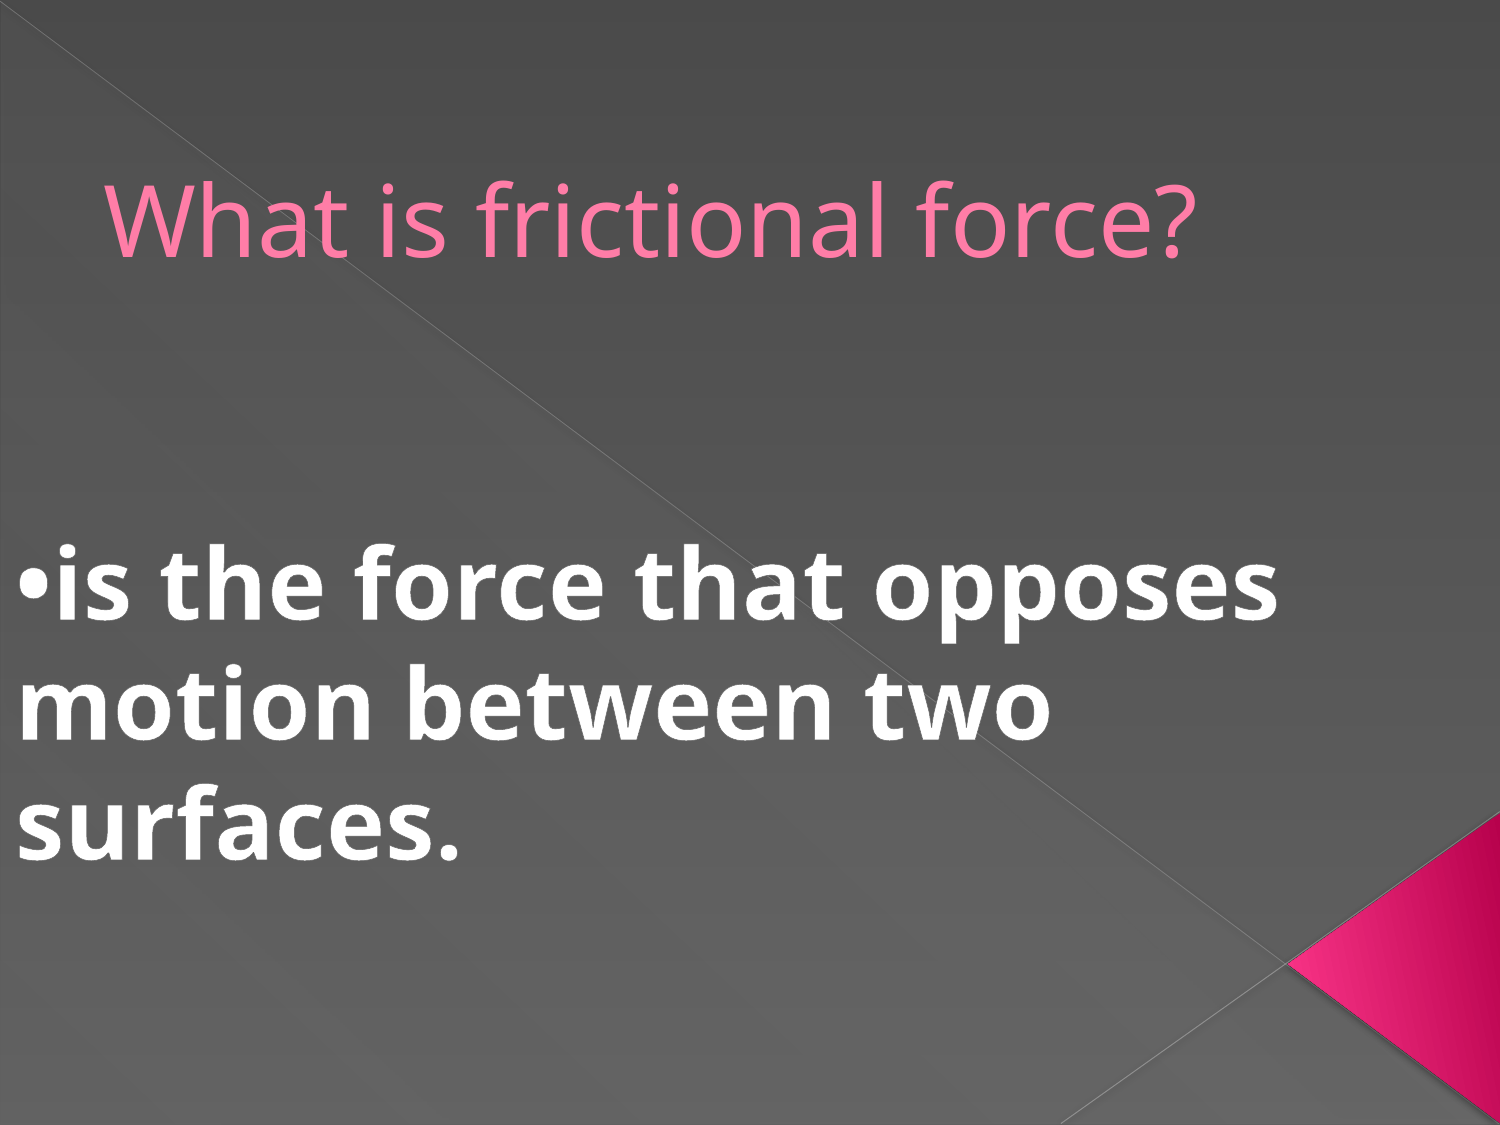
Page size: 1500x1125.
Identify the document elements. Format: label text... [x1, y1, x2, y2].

title What is frictional force? [0, 0, 1500, 512]
text_box [24, 487, 1500, 776]
title What is frictional force? [0, 776, 1500, 1125]
subtitle •is the force that opposes motion between two surfaces. [0, 512, 1412, 1075]
